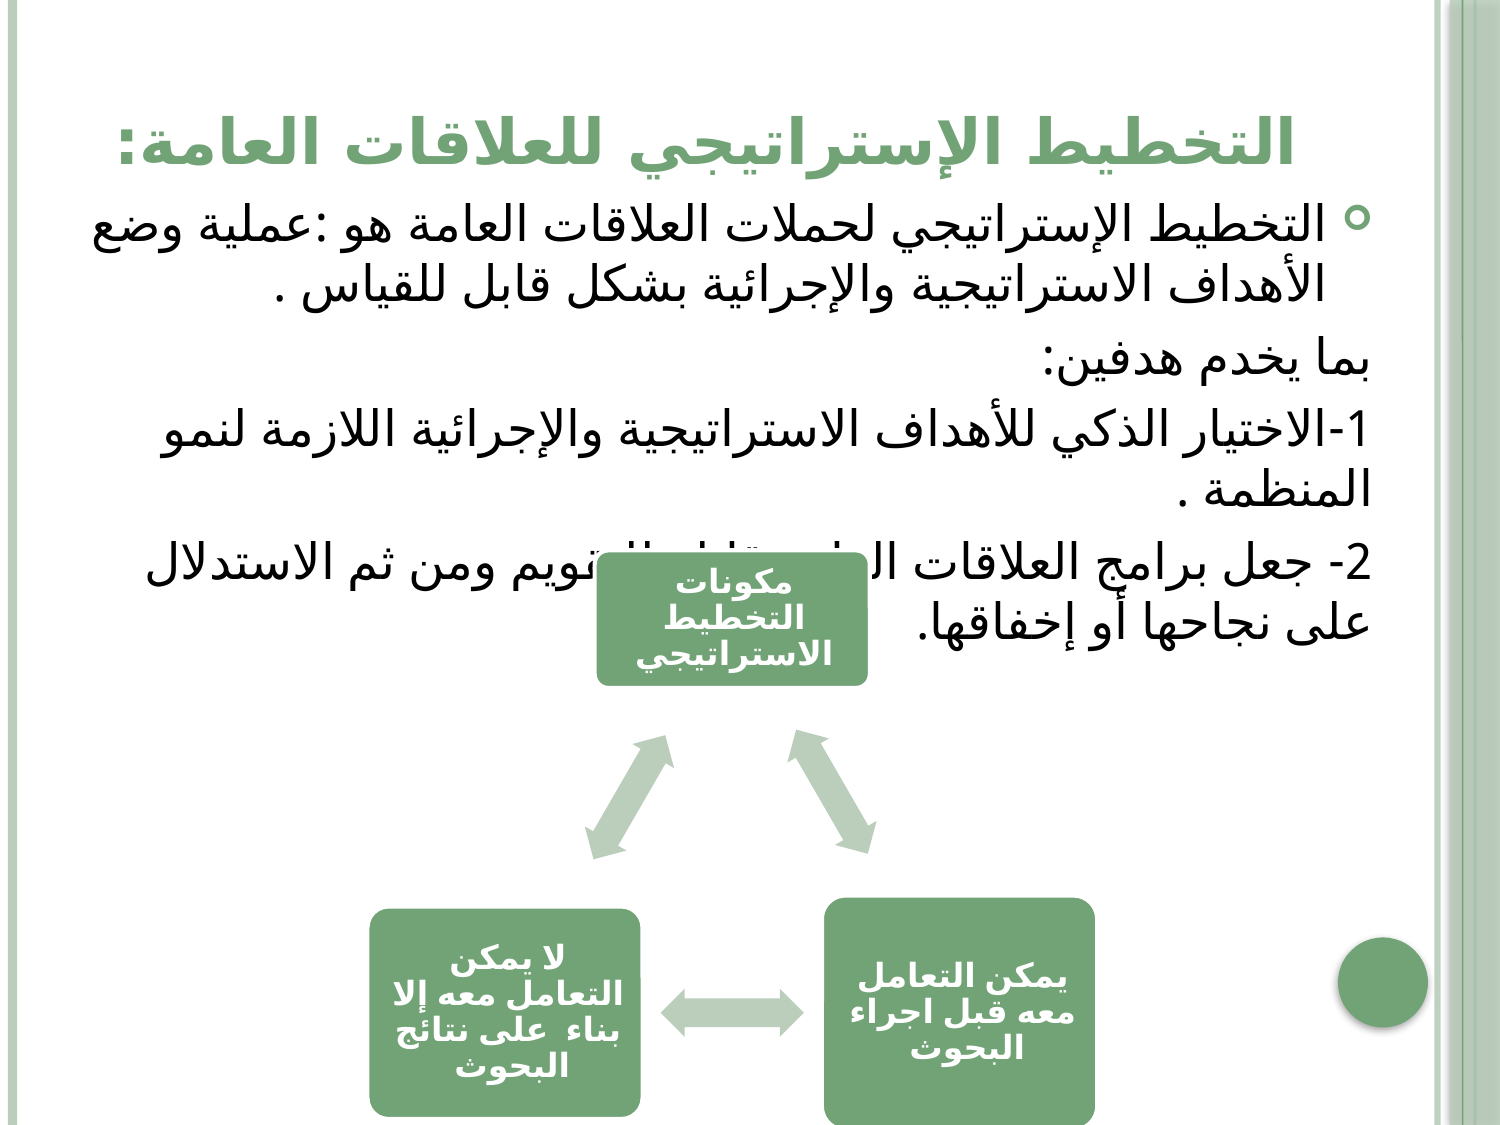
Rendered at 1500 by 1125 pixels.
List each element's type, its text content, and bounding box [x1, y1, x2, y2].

list التخطيط الإستراتيجي لحملات العلاقات العامة هو :عملية وضع الأهداف الاستراتيجية والإجرائية بشكل قابل للقياس . بما يخدم هدفين: 1-الاختيار الذكي للأهداف الاستراتيجية والإجرائية اللازمة لنمو المنظمة . 2- جعل برامج العلاقات العامة قابله للتقويم ومن ثم الاستدلال على نجاحها أو إخفاقها. [75, 184, 1388, 1062]
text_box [158, 573, 1306, 1107]
title التخطيط الإستراتيجي للعلاقات العامة: [88, 42, 1314, 184]
